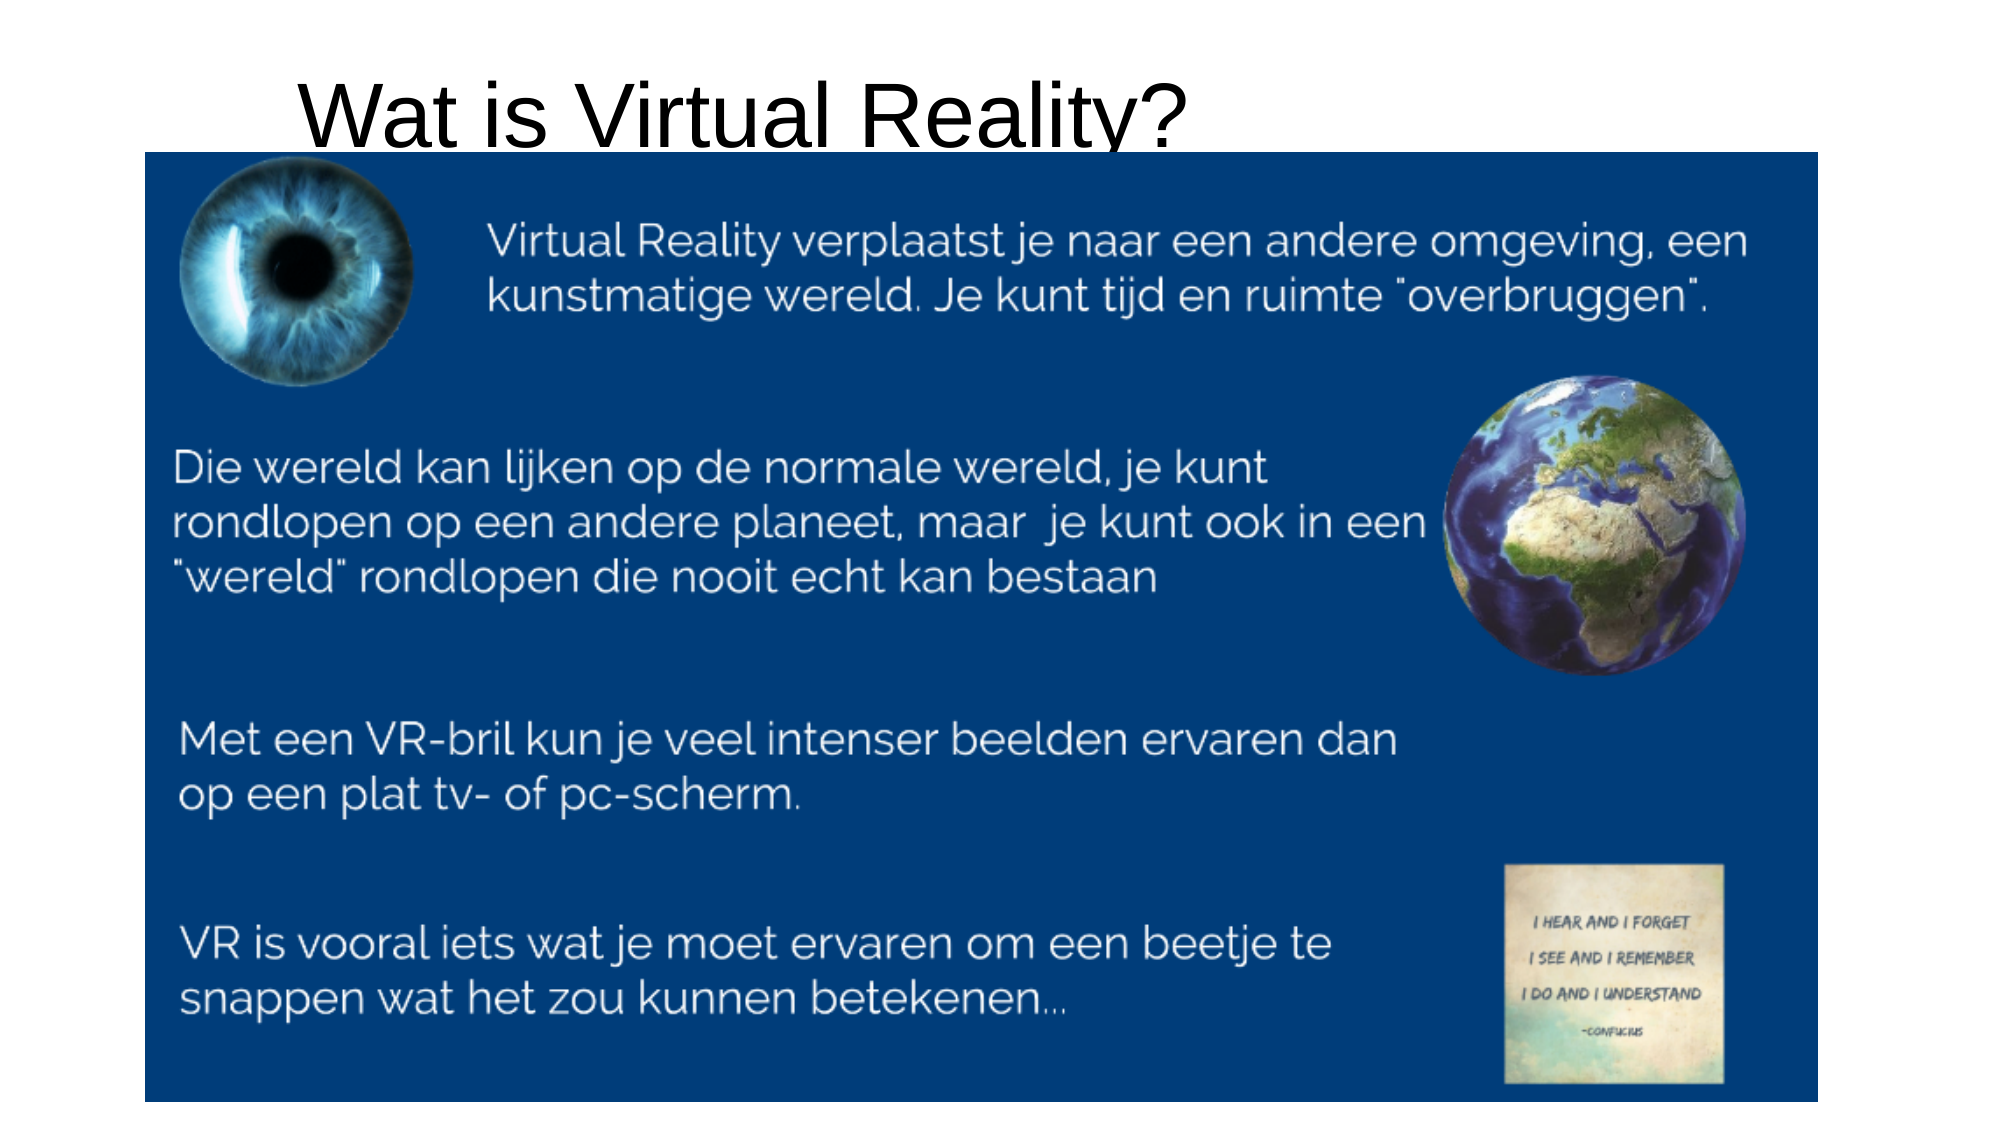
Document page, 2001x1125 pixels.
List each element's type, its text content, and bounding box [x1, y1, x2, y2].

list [145, 152, 1818, 1102]
title Wat is Virtual Reality? [282, 59, 1863, 176]
